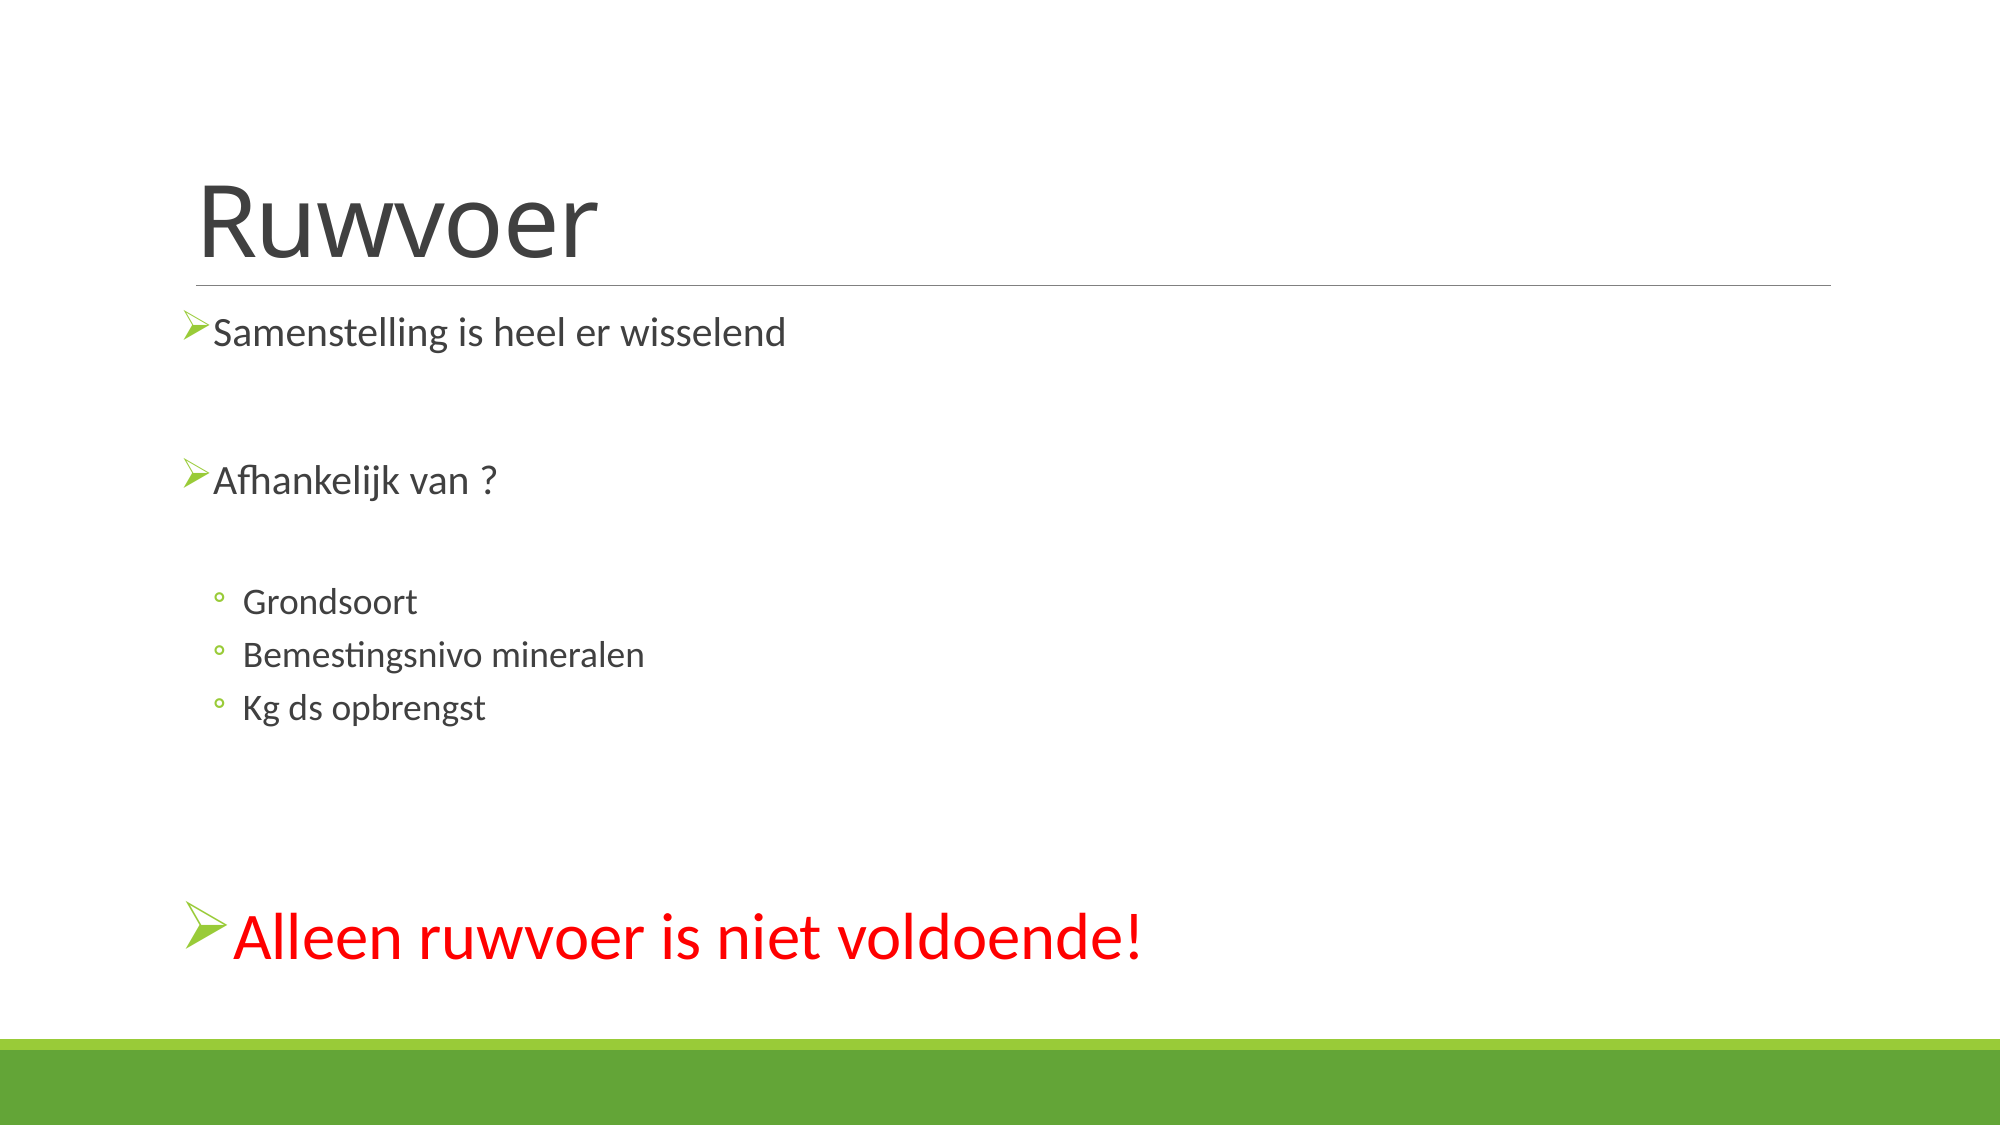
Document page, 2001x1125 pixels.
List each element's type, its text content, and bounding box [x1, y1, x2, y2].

title Ruwvoer [180, 47, 1830, 285]
list Samenstelling is heel er wisselend Afhankelijk van ? Grondsoort Bemestingsnivo mineralen Kg ds opbrengst Alleen ruwvoer is niet voldoende! [180, 302, 1830, 963]
